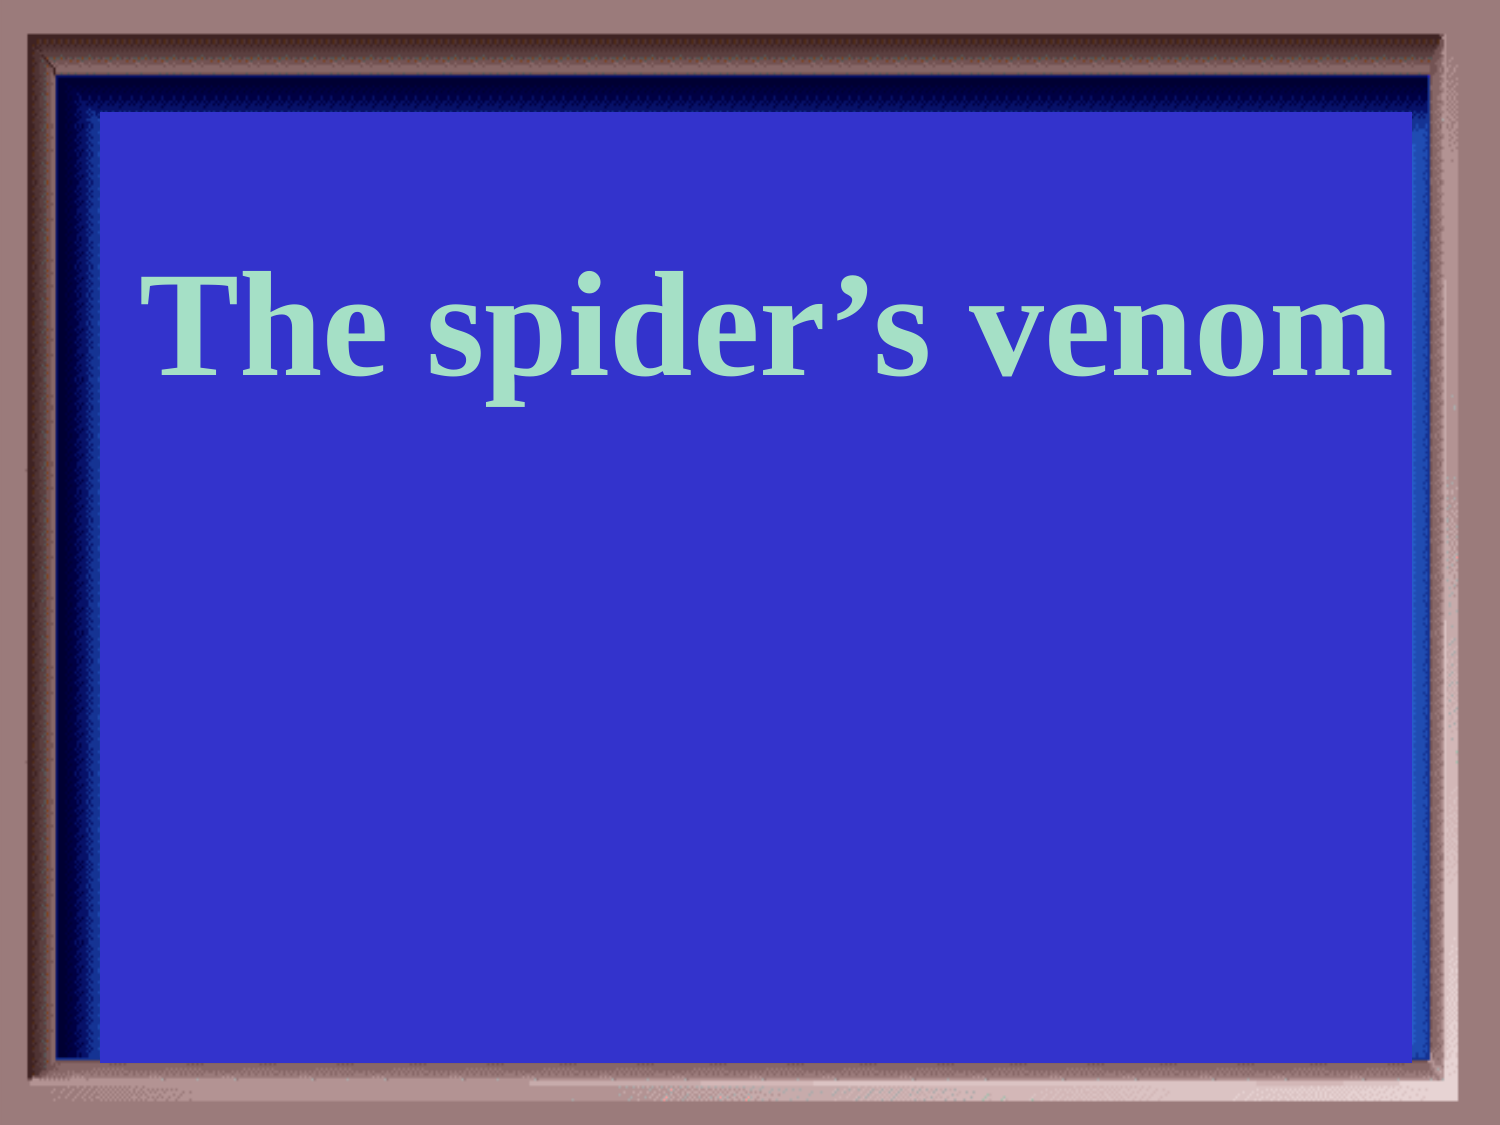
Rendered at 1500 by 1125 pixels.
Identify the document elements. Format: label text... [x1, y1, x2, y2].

text_box [99, 112, 1413, 1063]
picture [0, 0, 1500, 1125]
text_box The spider’s venom [124, 218, 1411, 414]
